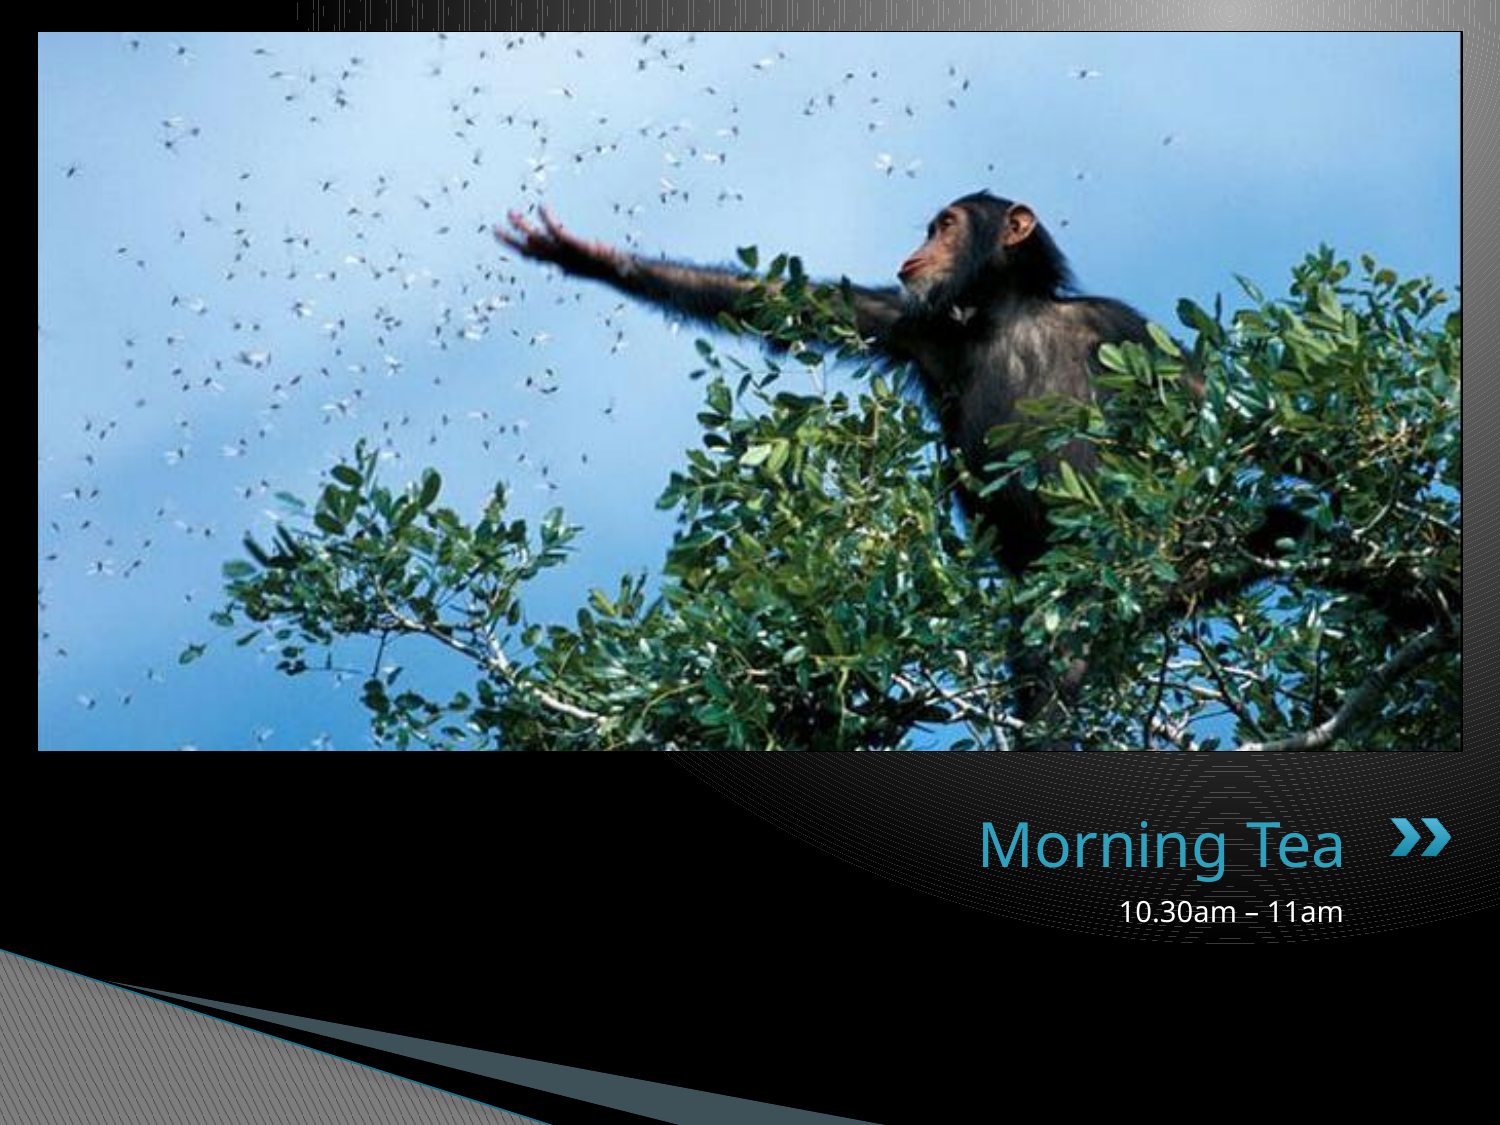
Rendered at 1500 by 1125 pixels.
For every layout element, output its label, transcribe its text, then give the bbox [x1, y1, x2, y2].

list 10.30am – 11am [187, 892, 1363, 1000]
picture [0, 952, 543, 1125]
title Morning Tea [37, 798, 1363, 891]
picture [37, 30, 1463, 752]
